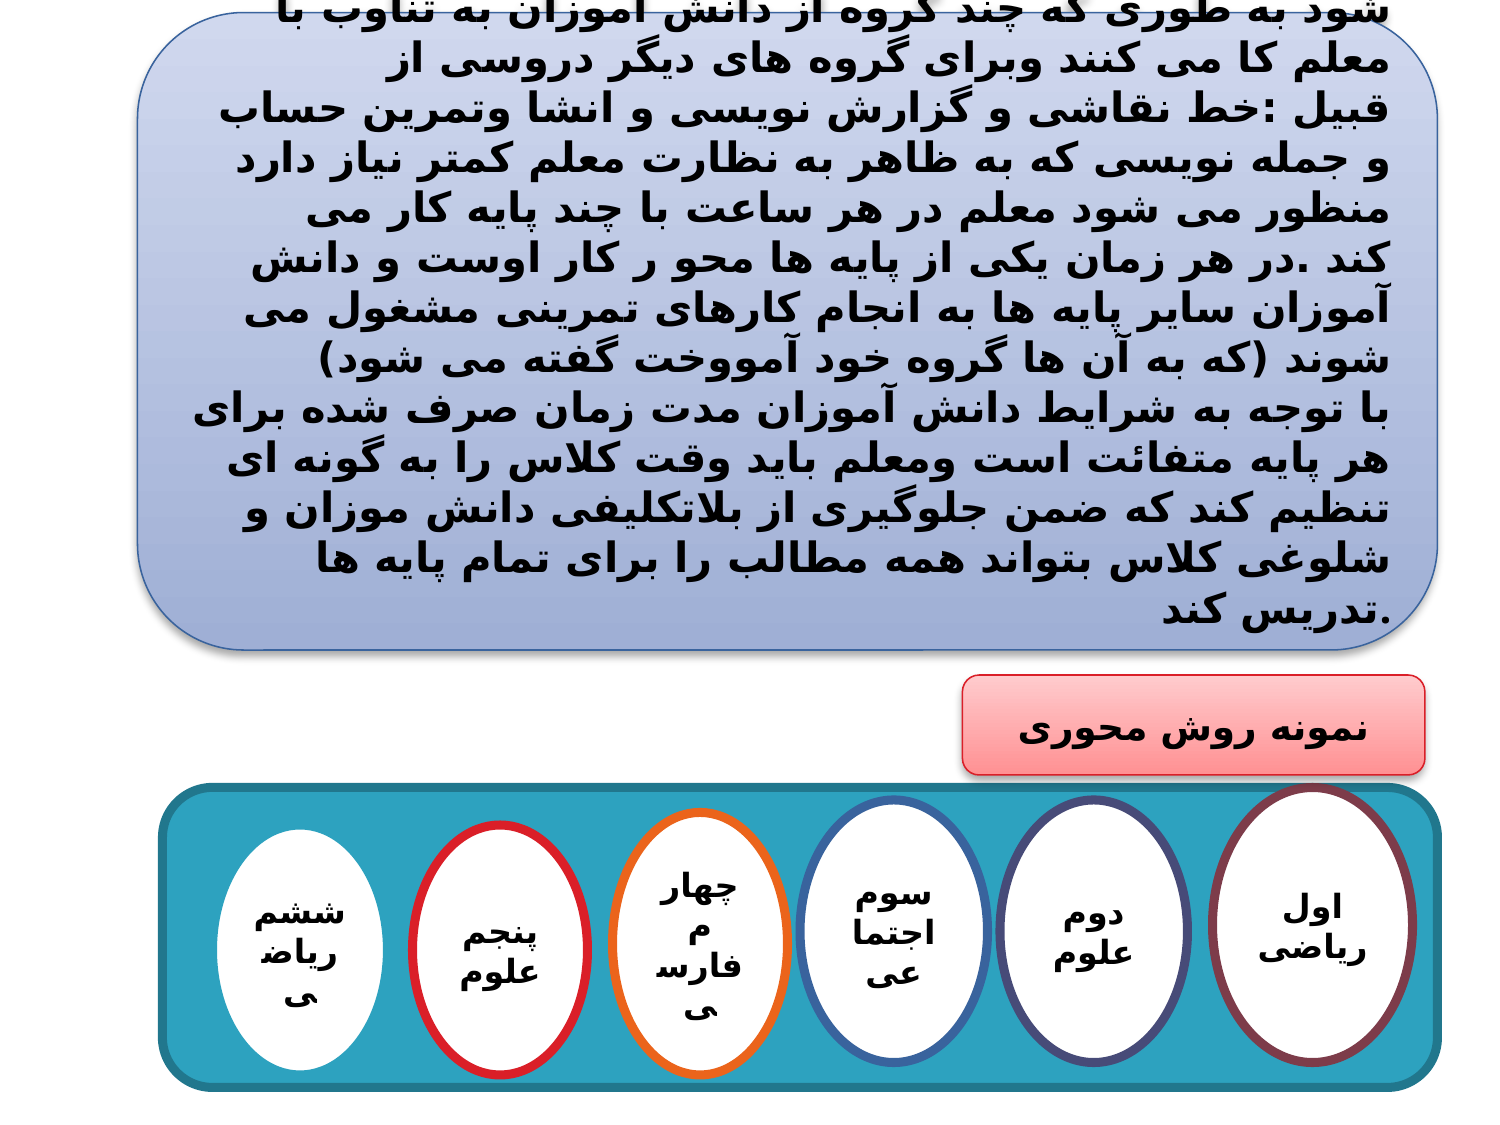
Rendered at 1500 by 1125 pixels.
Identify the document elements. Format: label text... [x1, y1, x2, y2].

text_box روش محوری در روش محوری برای هر پایه درس معینی پیش بینی می شود به طوری که چند گروه از دانش آموزان به تناوب با معلم کا می کنند وبرای گروه های دیگر دروسی از قبیل :خط نقاشی و گزارش نویسی و انشا وتمرین حساب و جمله نویسی که به ظاهر به نظارت معلم کمتر نیاز دارد منظور می شود معلم در هر ساعت با چند پایه کار می کند .در هر زمان یکی از پایه ها محو ر کار اوست و دانش آموزان سایر پایه ها به انجام کارهای تمرینی مشغول می شوند (که به آن ها گروه خود آمووخت گفته می شود) با توجه به شرایط دانش آموزان مدت زمان صرف شده برای هر پایه متفائت است ومعلم باید وقت کلاس را به گونه ای تنظیم کند که ضمن جلوگیری از بلاتکلیفی دانش موزان و شلوغی کلاس بتواند همه مطالب را برای تمام پایه ها تدریس کند. [136, 11, 1439, 651]
text_box پنجم علوم [407, 820, 592, 1080]
text_box [157, 782, 1442, 1092]
text_box نمونه روش محوری [961, 674, 1426, 776]
text_box ششم ریاضی [207, 820, 392, 1080]
text_box سوم اجتماعی [795, 795, 993, 1068]
text_box اول ریاضی [1208, 787, 1418, 1068]
text_box چهارم فارسی [608, 807, 793, 1080]
text_box دوم علوم [995, 795, 1192, 1068]
